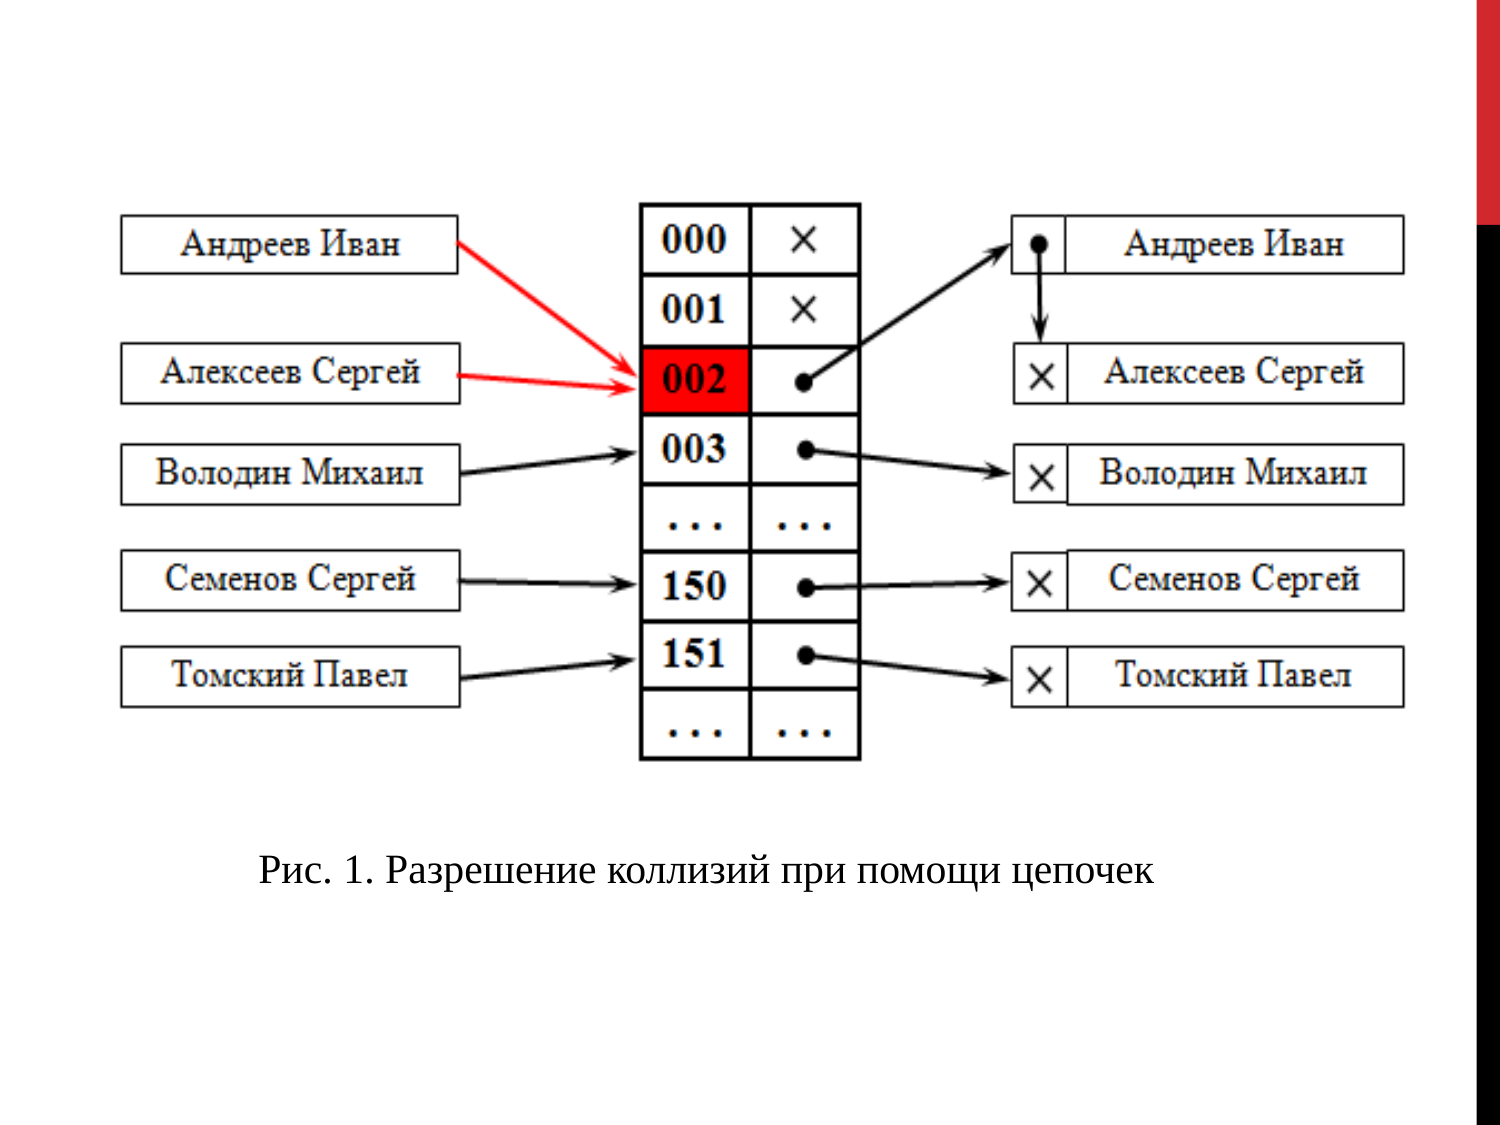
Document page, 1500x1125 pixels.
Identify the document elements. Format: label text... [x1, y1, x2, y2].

list Рис. 1. Разрешение коллизий при помощи цепочек [243, 834, 1409, 941]
picture [111, 195, 1412, 770]
